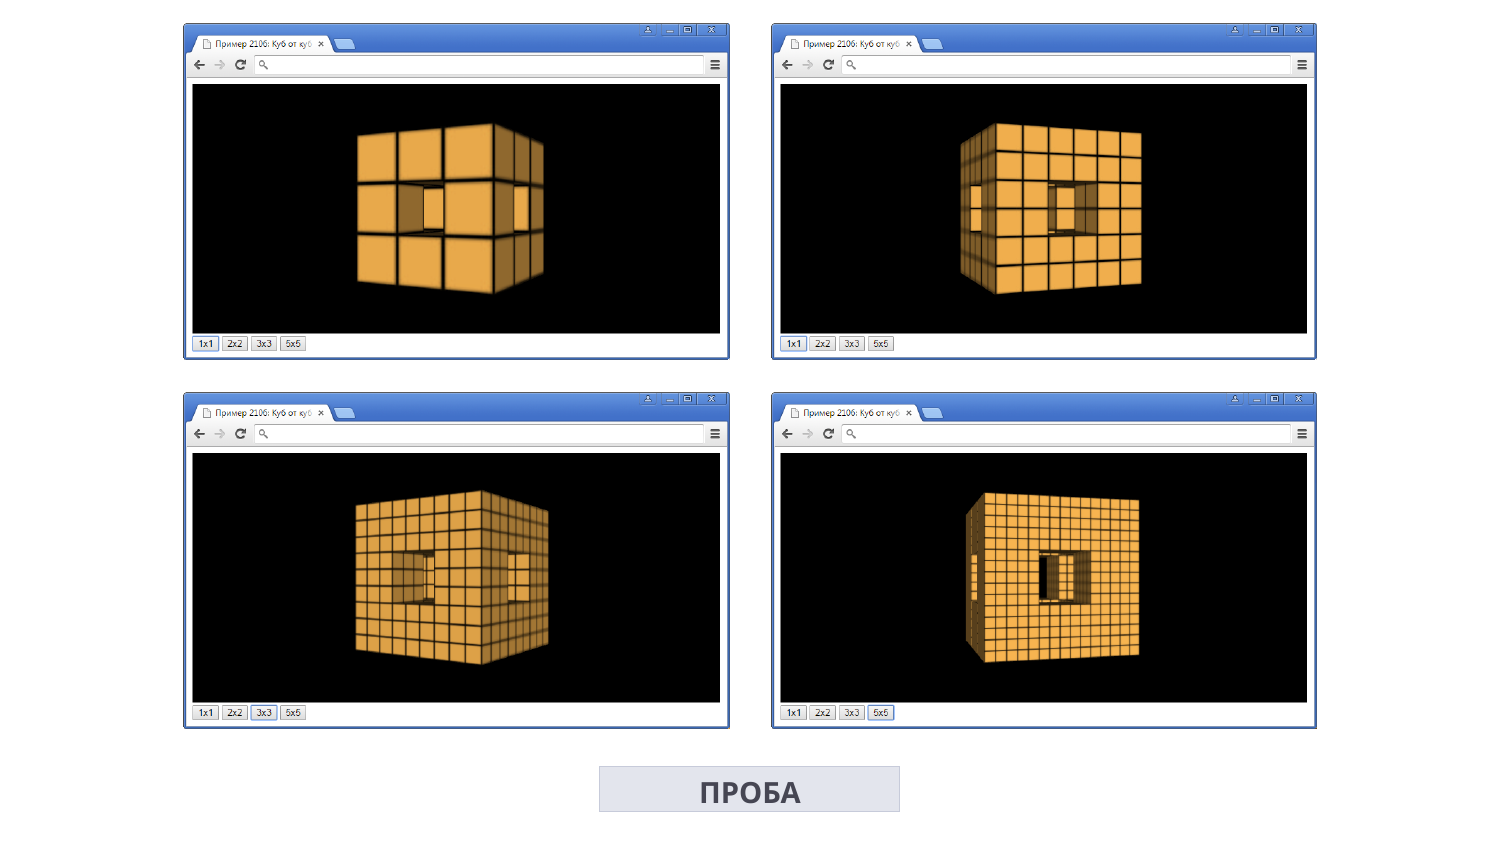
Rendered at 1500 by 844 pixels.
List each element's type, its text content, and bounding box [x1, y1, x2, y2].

text_box ПРОБА [599, 766, 900, 812]
picture [771, 392, 1318, 730]
picture [183, 392, 730, 730]
picture [183, 23, 730, 361]
picture [771, 23, 1318, 361]
